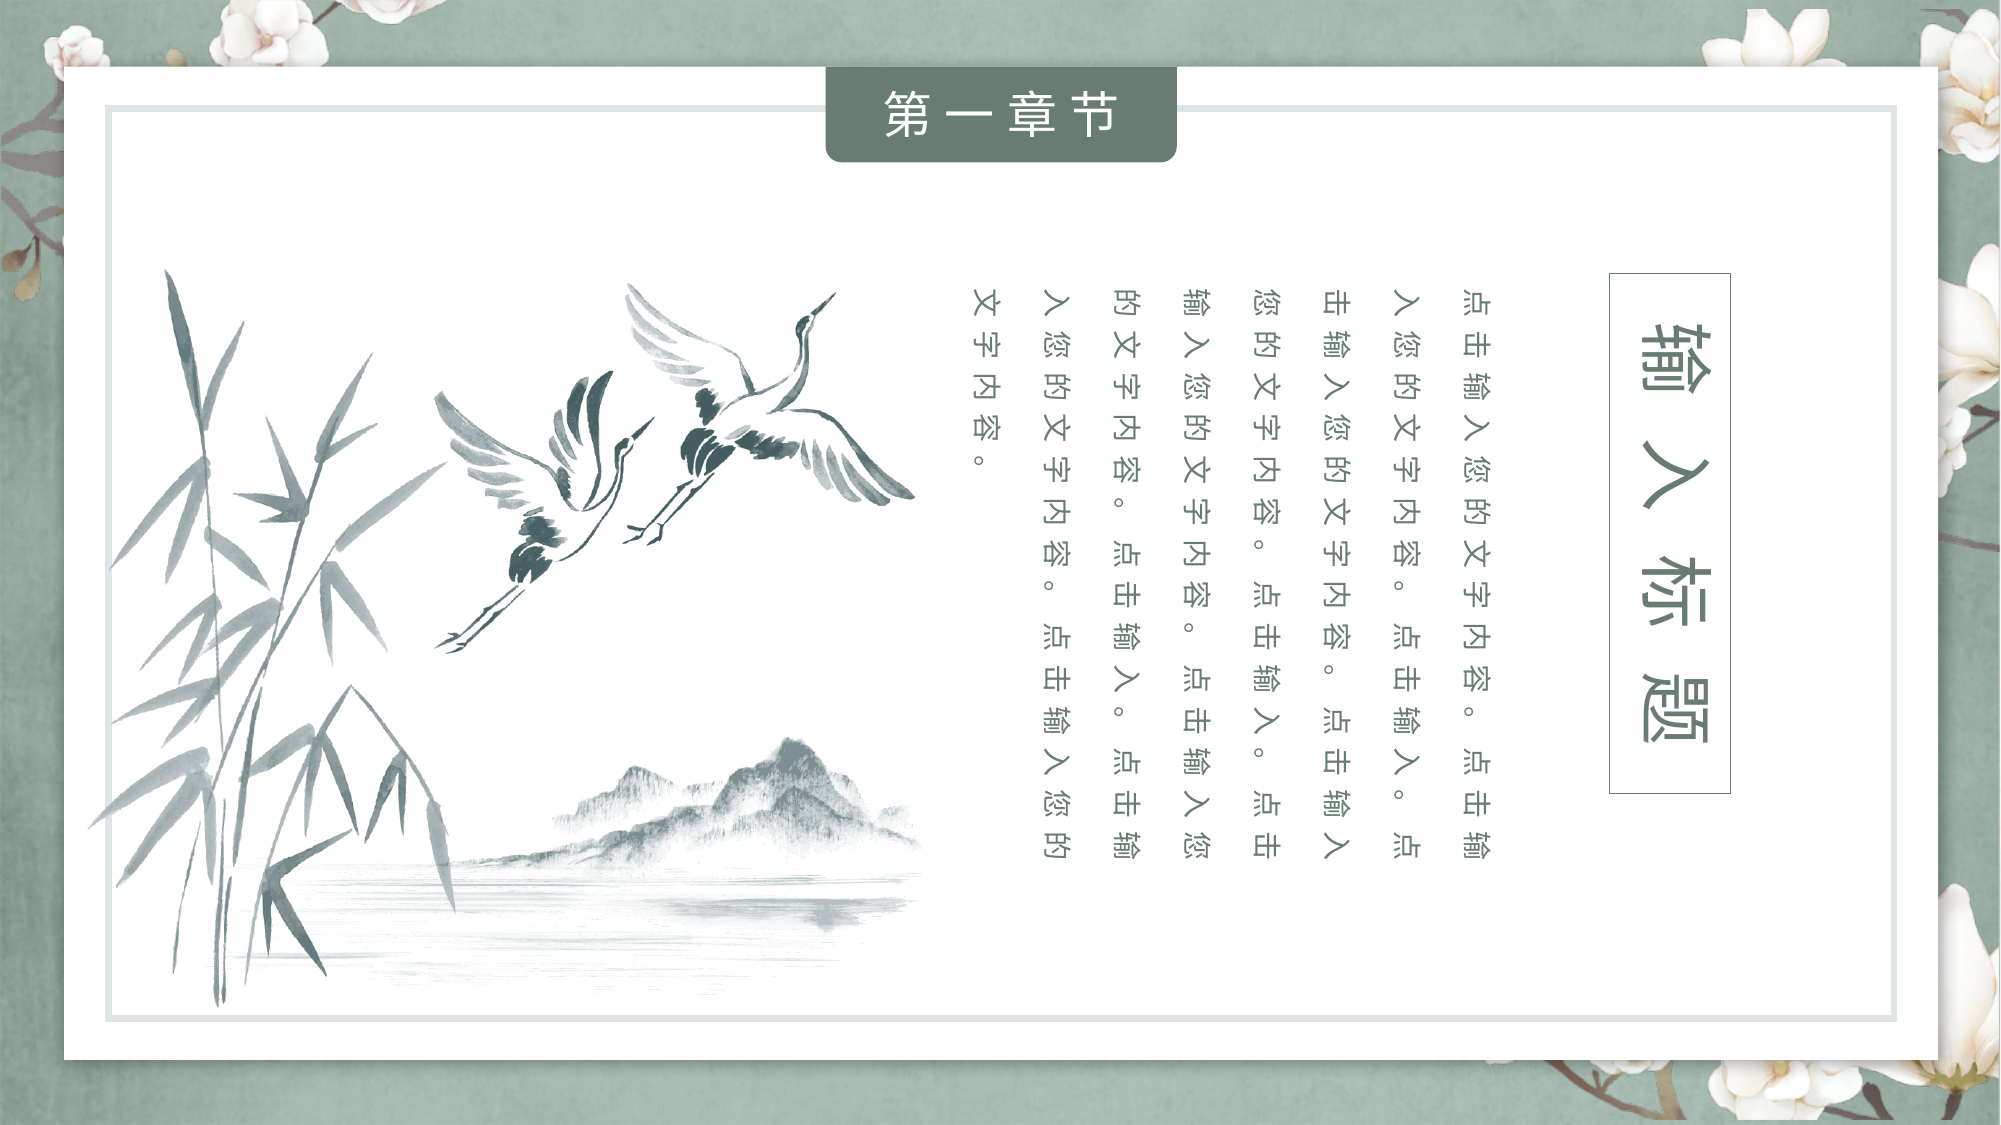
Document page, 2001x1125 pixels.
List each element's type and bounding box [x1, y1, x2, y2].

text_box [971, 273, 1731, 924]
picture [0, 0, 2001, 1125]
